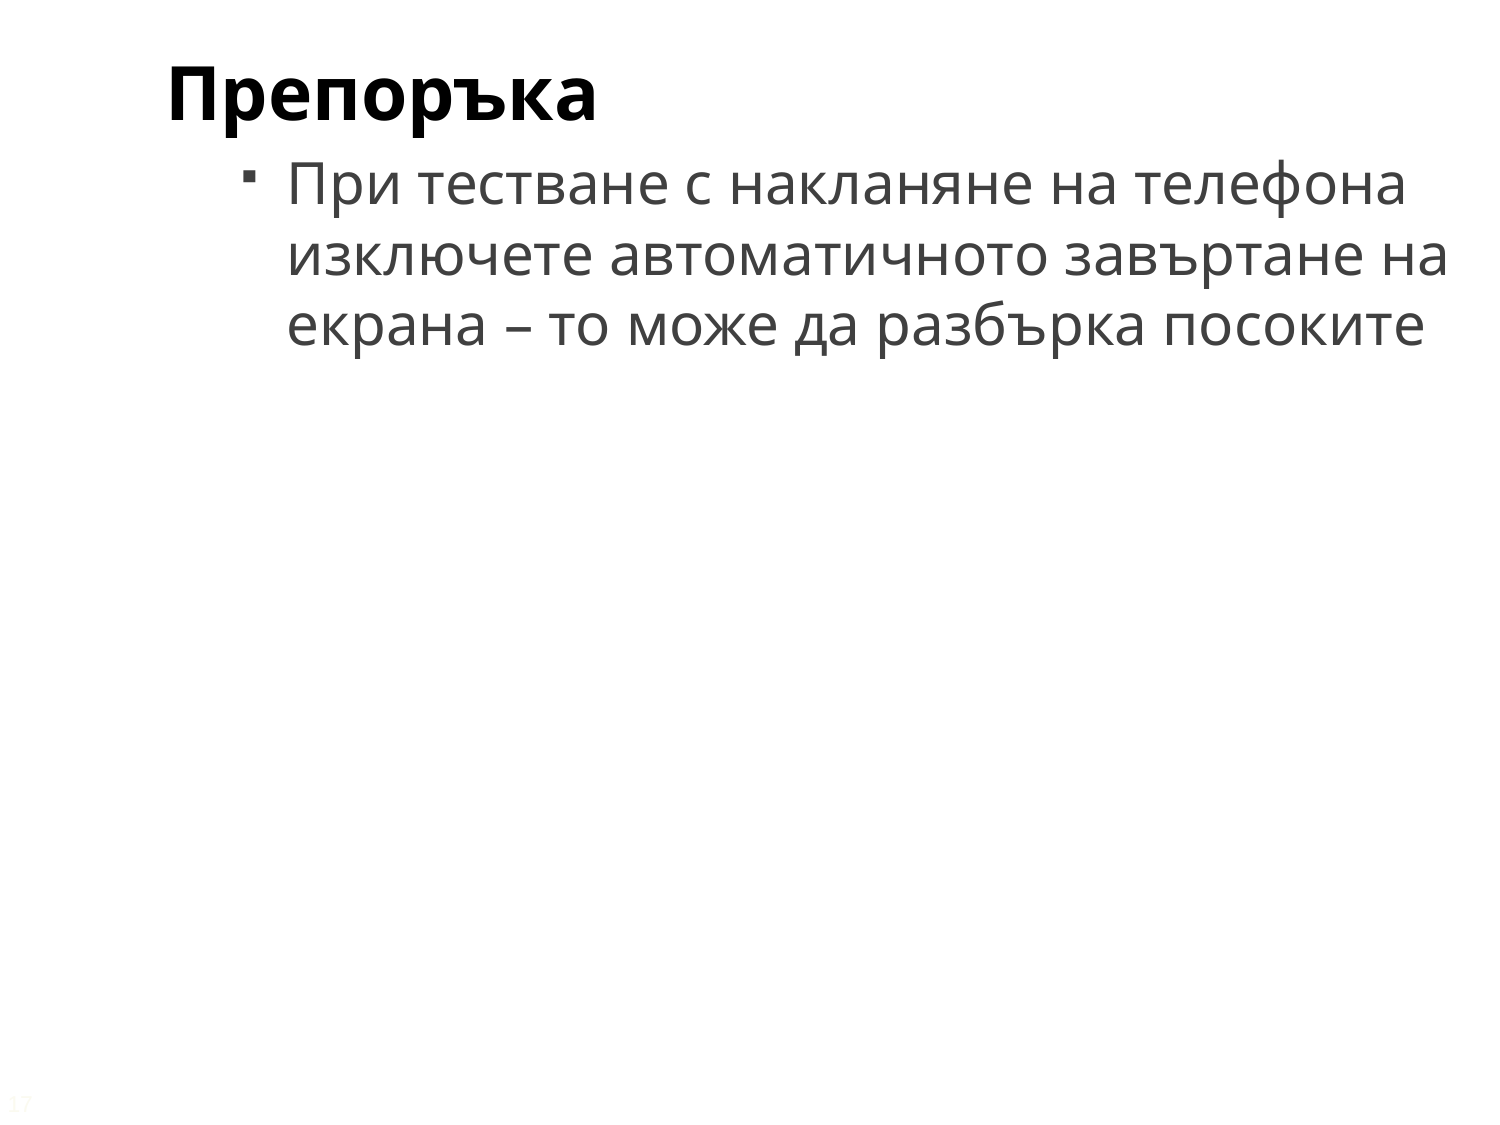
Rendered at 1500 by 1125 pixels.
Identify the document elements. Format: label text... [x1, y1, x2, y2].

list Препоръка При тестване с накланяне на телефона изключете автоматичното завъртане на екрана – то може да разбърка посоките [150, 37, 1488, 1113]
